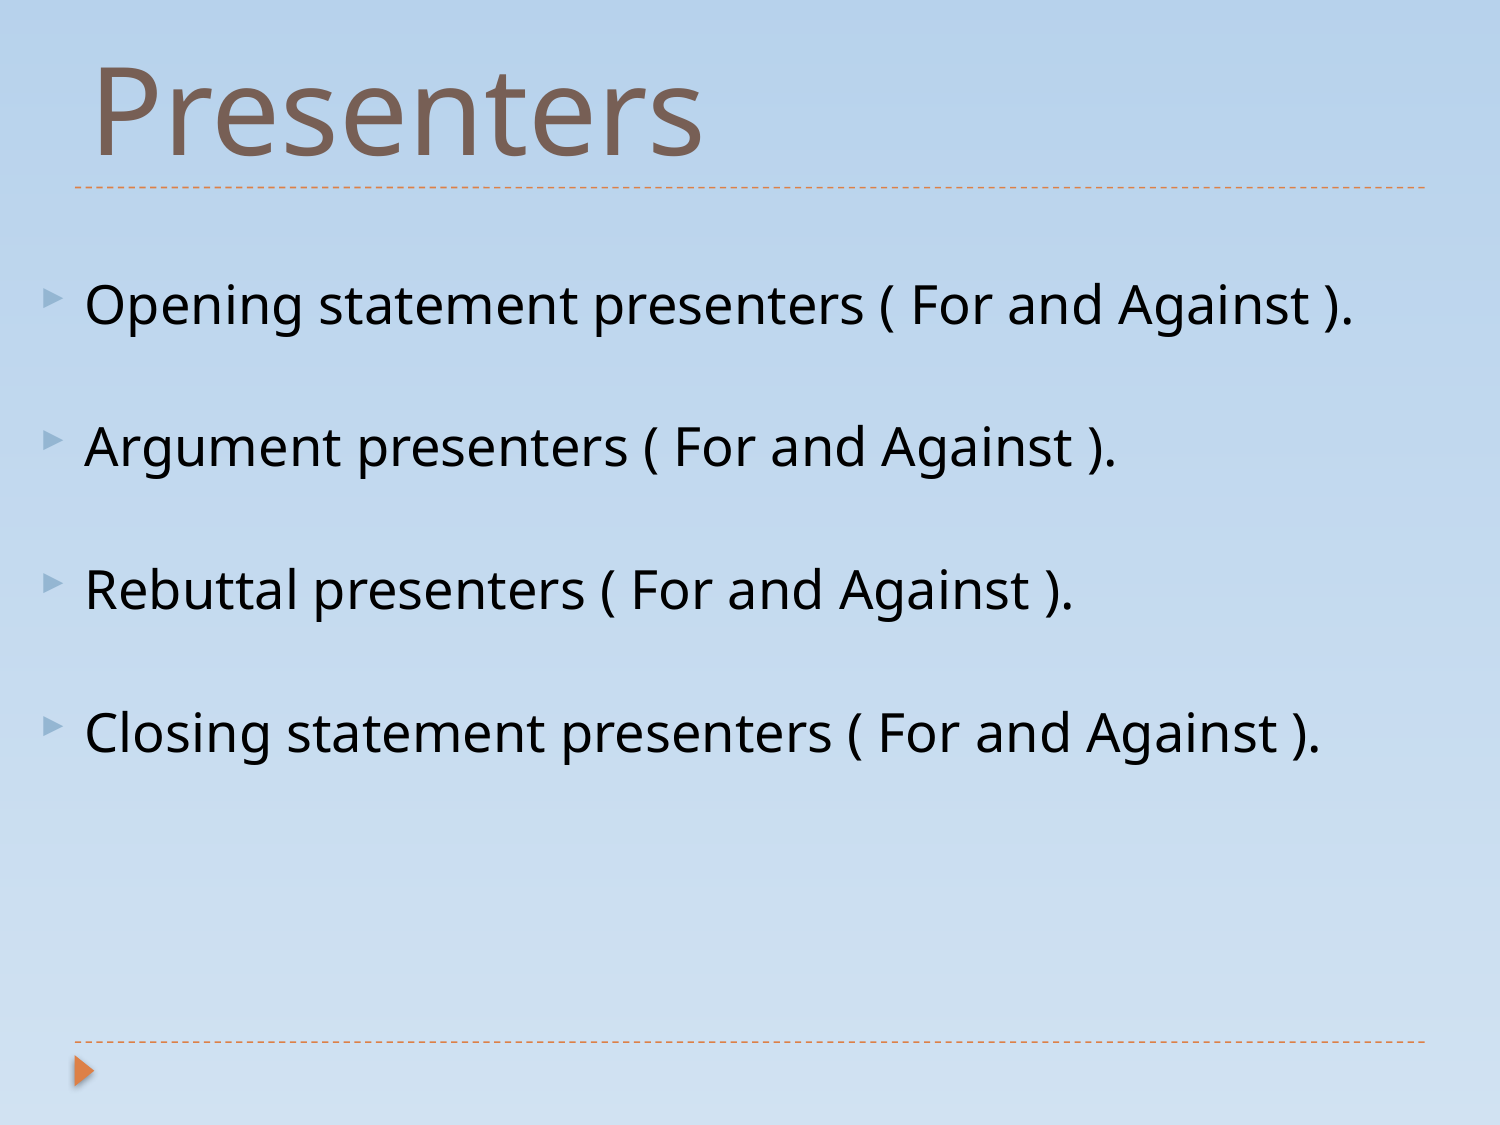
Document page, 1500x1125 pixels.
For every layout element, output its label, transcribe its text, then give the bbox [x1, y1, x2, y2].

title Presenters [75, 24, 1425, 188]
list Opening statement presenters ( For and Against ). Argument presenters ( For and Against ). Rebuttal presenters ( For and Against ). Closing statement presenters ( For and Against ). [24, 262, 1463, 1005]
